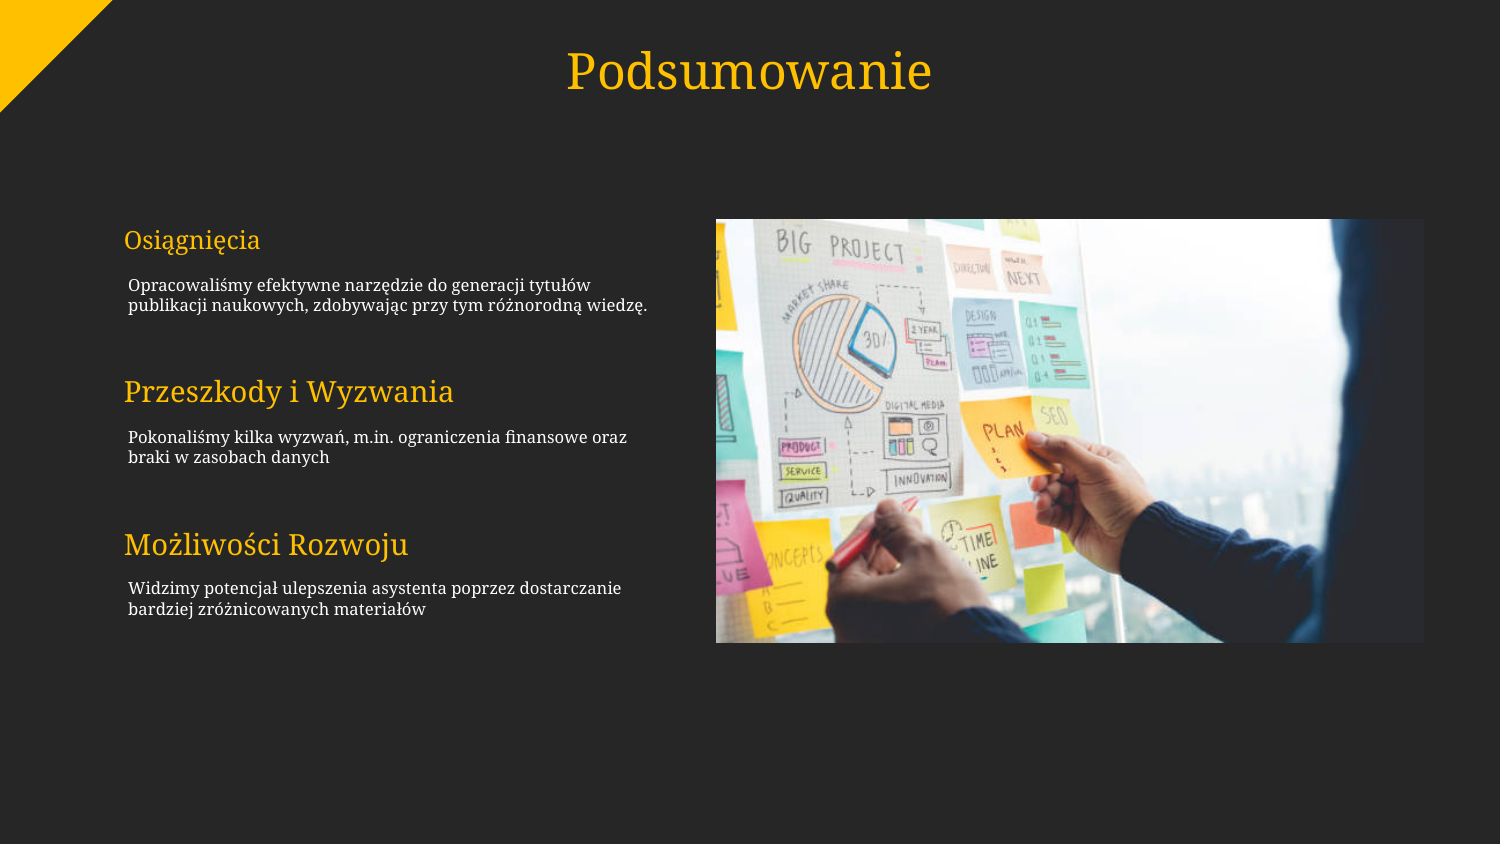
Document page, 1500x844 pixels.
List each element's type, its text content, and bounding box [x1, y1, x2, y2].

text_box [112, 218, 683, 625]
text_box Podsumowanie [9, 33, 1499, 105]
picture [716, 218, 1424, 644]
text_box [0, 0, 113, 113]
